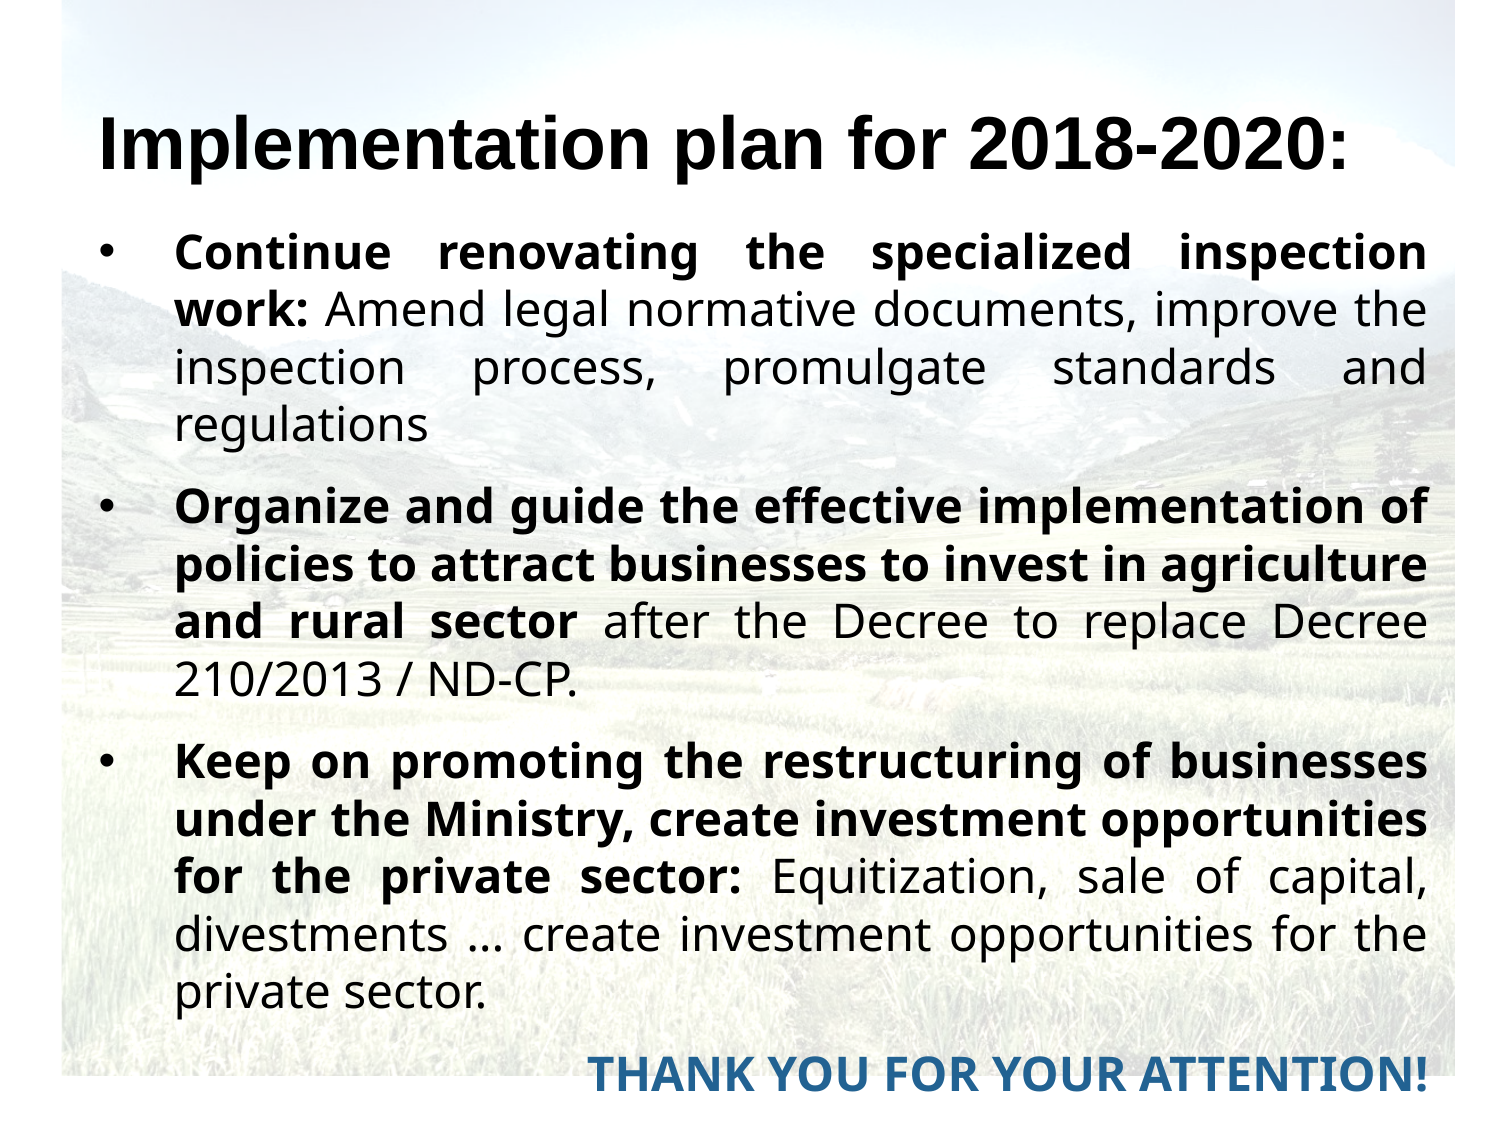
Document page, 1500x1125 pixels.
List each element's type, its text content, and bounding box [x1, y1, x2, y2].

text_box Continue renovating the specialized inspection work: Amend legal normative documents, improve the inspection process, promulgate standards and regulations Organize and guide the effective implementation of policies to attract businesses to invest in agriculture and rural sector after the Decree to replace Decree 210/2013 / ND-CP. Keep on promoting the restructuring of businesses under the Ministry, create investment opportunities for the private sector: Equitization, sale of capital, divestments ... create investment opportunities for the private sector. THANK YOU FOR YOUR ATTENTION! [83, 1085, 1445, 1109]
picture [61, 0, 1456, 1077]
